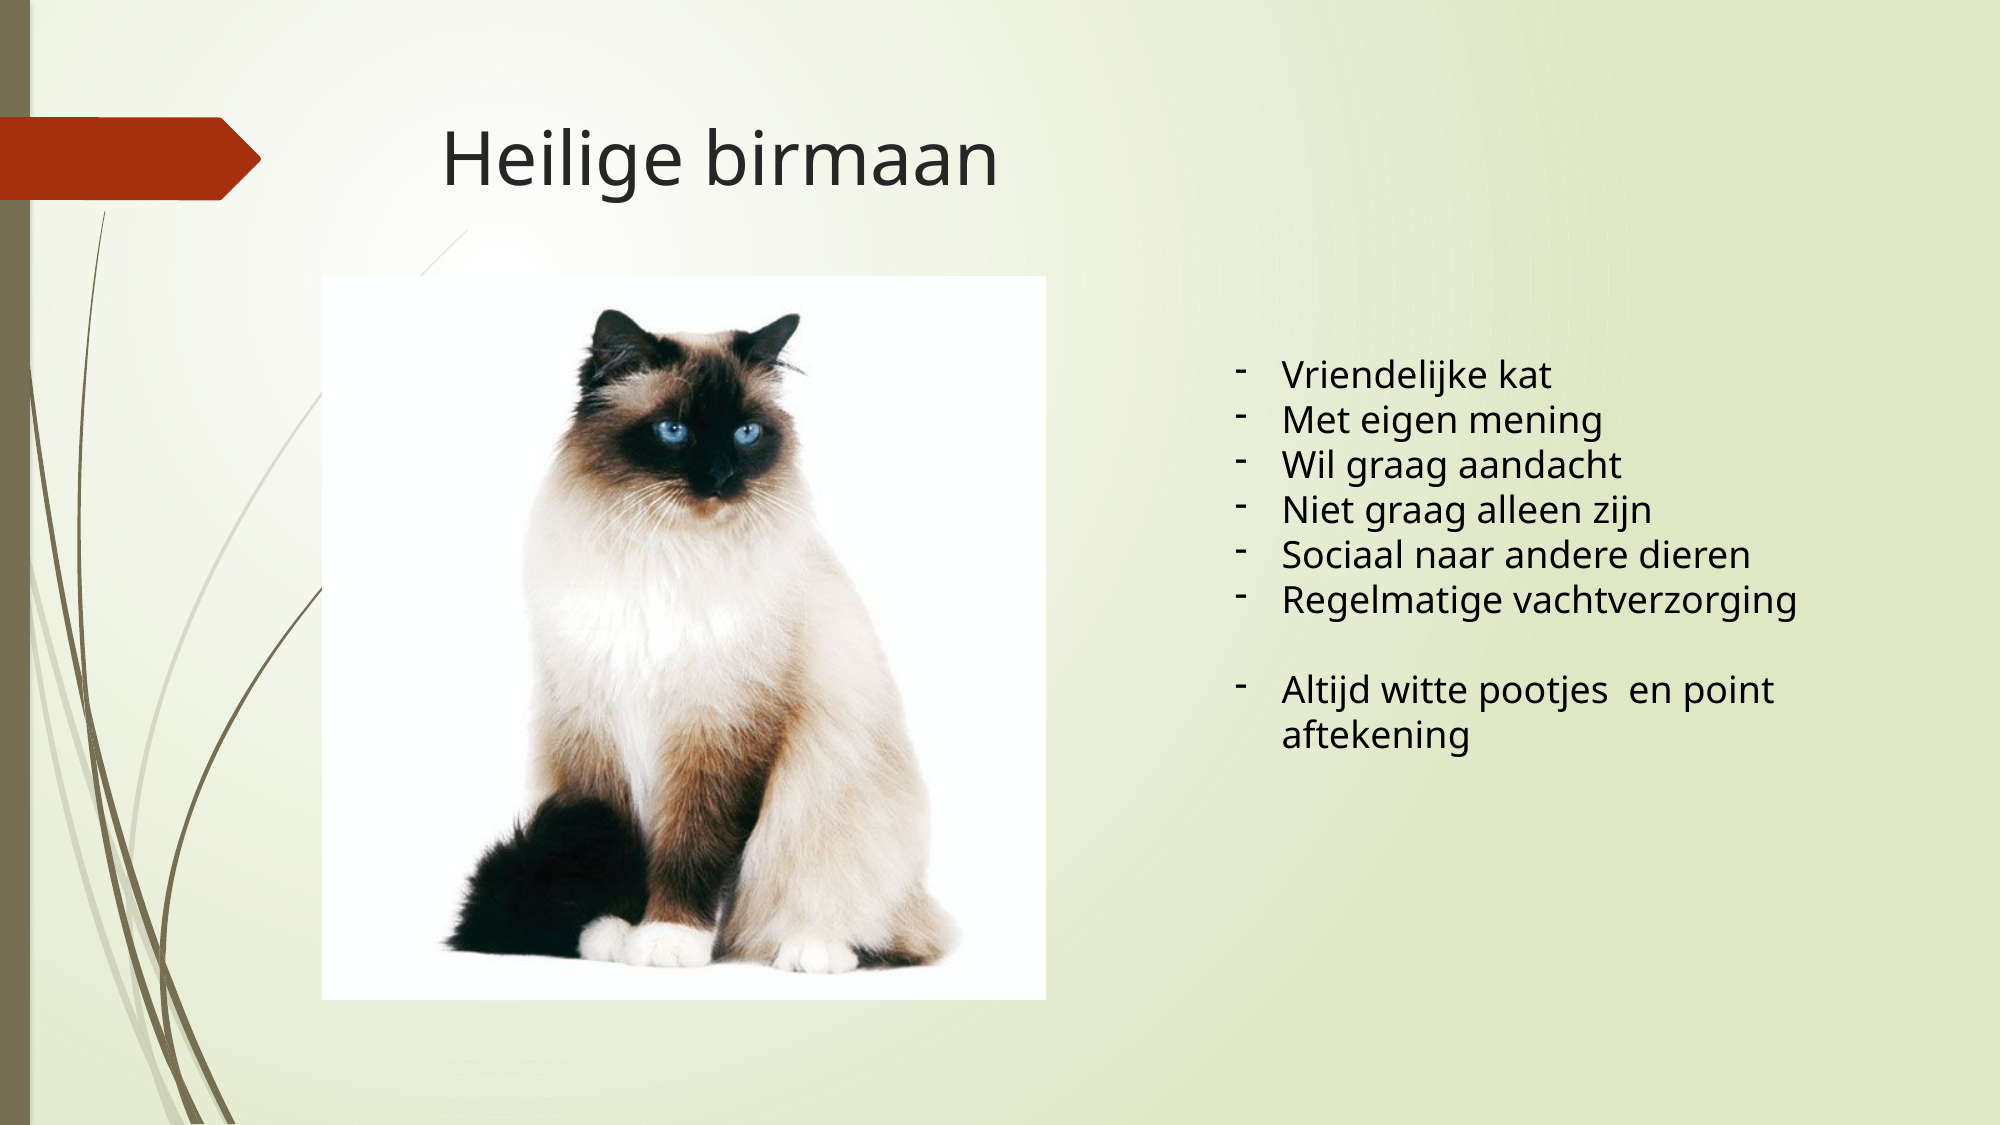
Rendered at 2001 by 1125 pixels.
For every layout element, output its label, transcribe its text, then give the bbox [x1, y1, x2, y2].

text_box Vriendelijke kat Met eigen mening Wil graag aandacht Niet graag alleen zijn Sociaal naar andere dieren Regelmatige vachtverzorging Altijd witte pootjes en point aftekening [1220, 343, 1859, 764]
picture [322, 276, 1046, 1000]
title Heilige birmaan [425, 102, 1888, 313]
